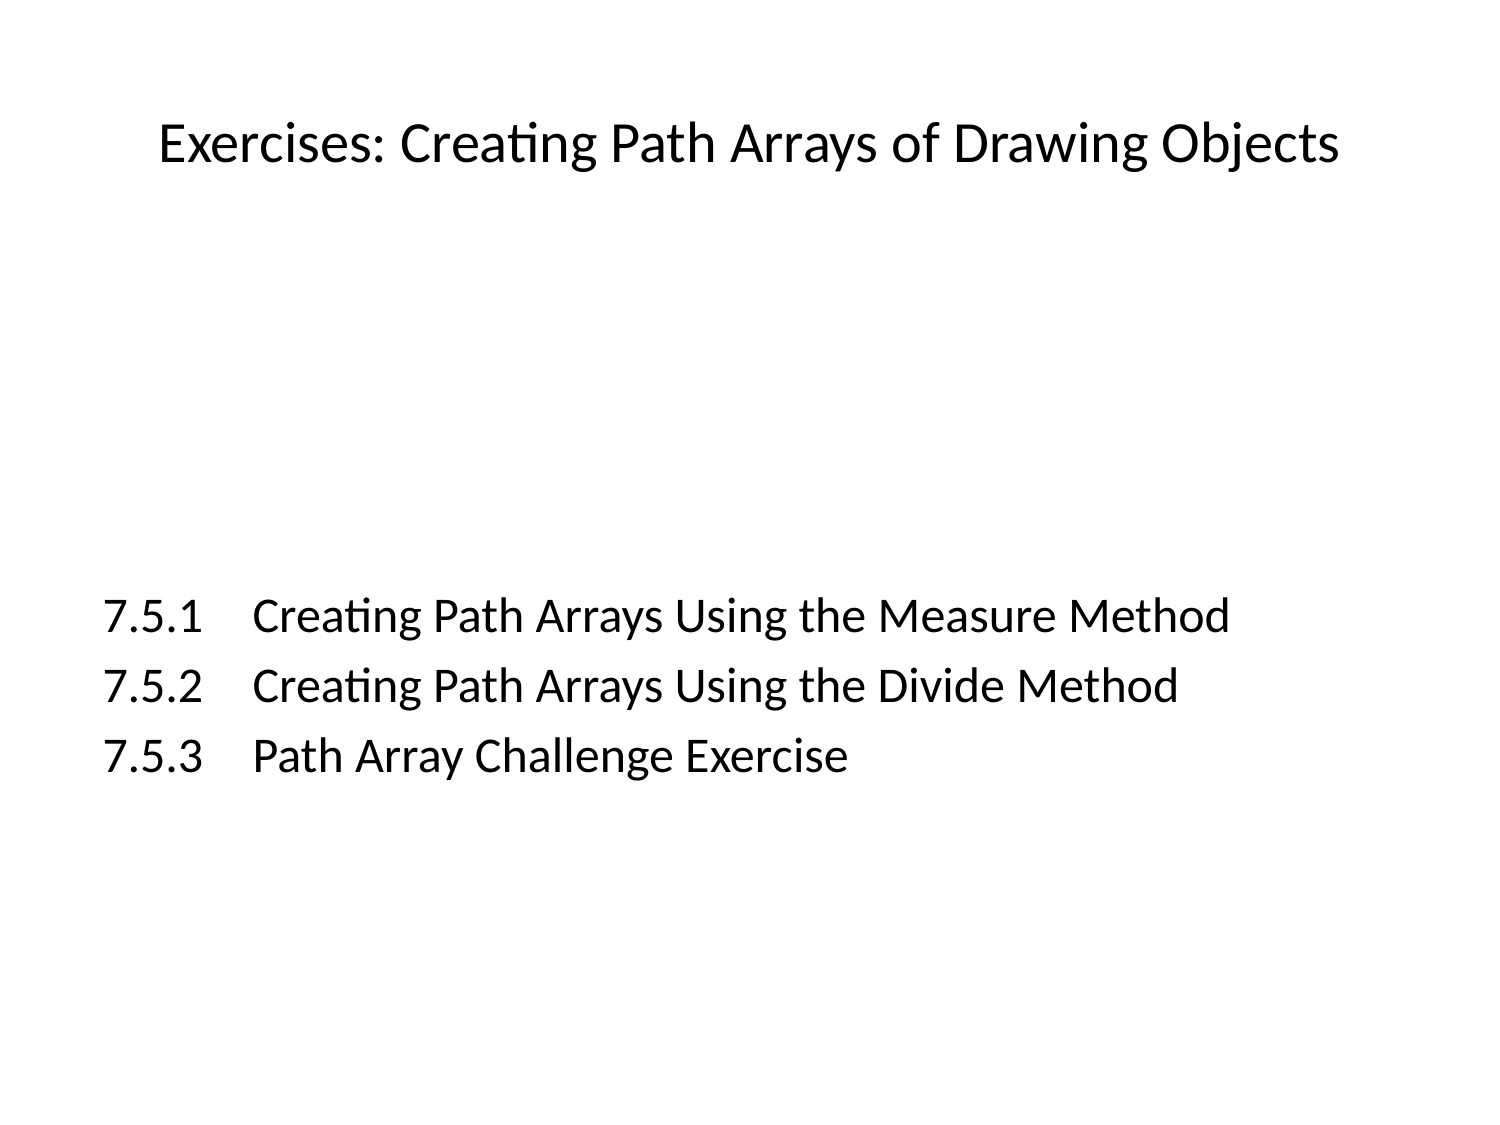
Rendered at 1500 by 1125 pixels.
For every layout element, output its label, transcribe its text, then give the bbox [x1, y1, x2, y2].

list 7.5.1 Creating Path Arrays Using the Measure Method 7.5.2 Creating Path Arrays Using the Divide Method 7.5.3 Path Array Challenge Exercise [87, 575, 1363, 1025]
title Exercises: Creating Path Arrays of Drawing Objects [75, 45, 1425, 233]
